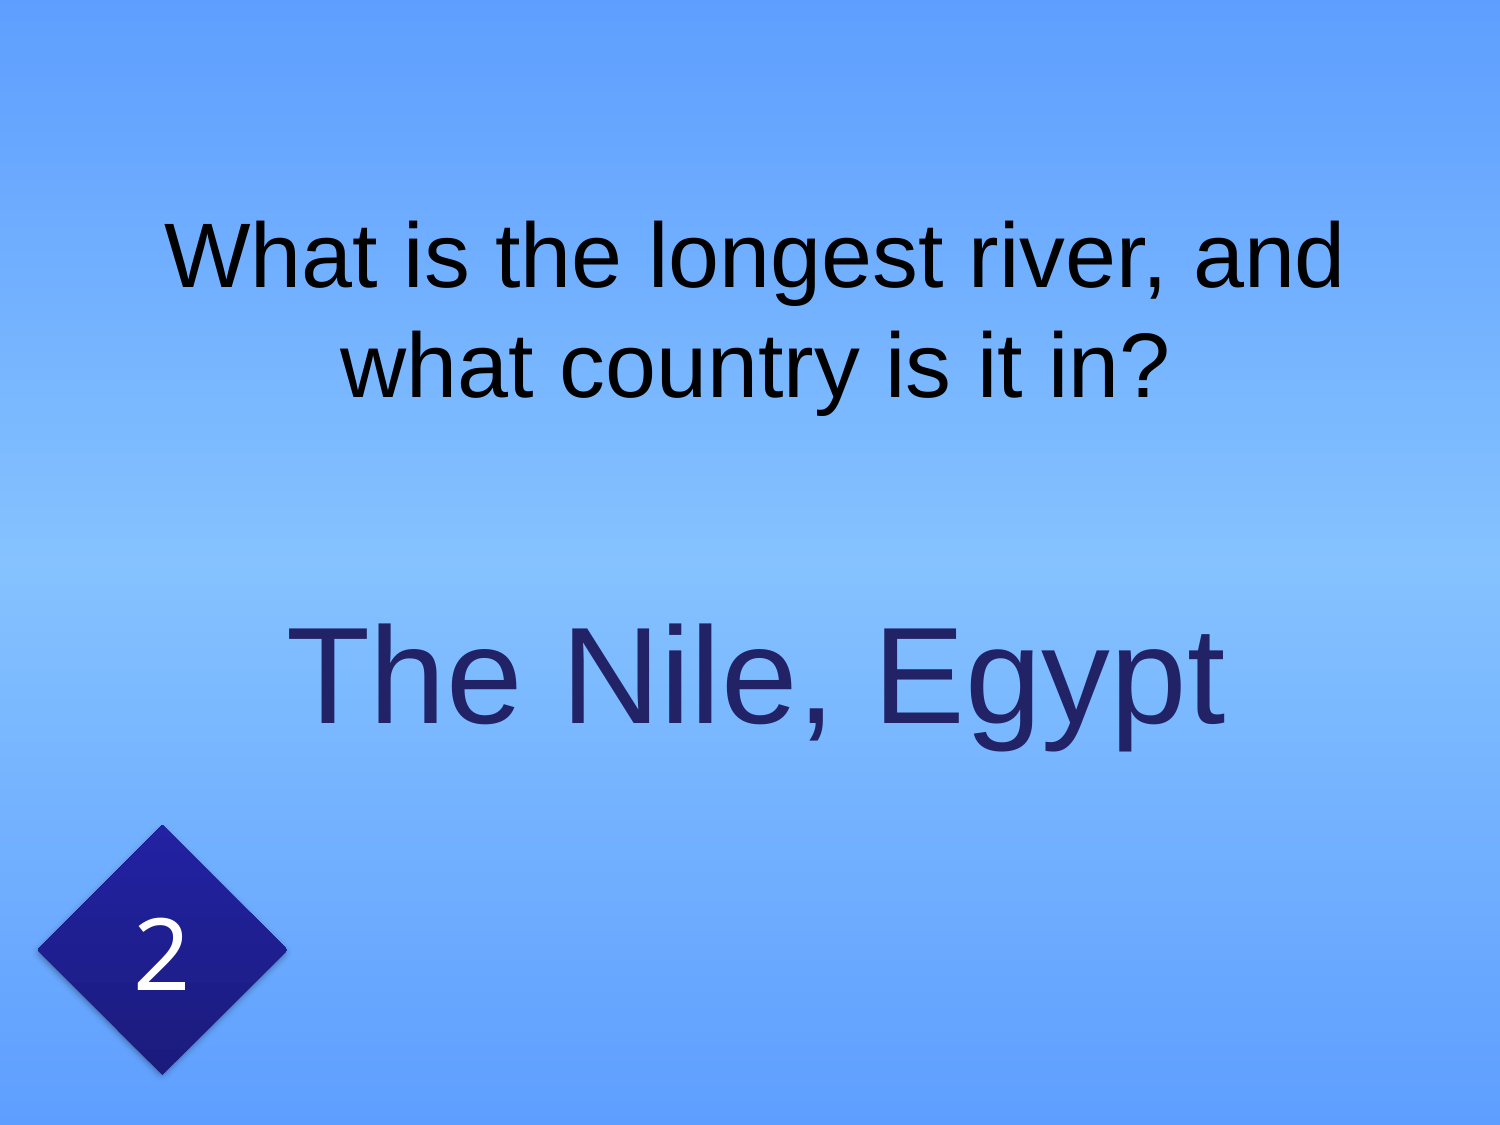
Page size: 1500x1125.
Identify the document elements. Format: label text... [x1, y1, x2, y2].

title What is the longest river, and what country is it in? [112, 137, 1401, 476]
text_box 2 [37, 838, 288, 1075]
text_box The Nile, Egypt [112, 500, 1400, 838]
